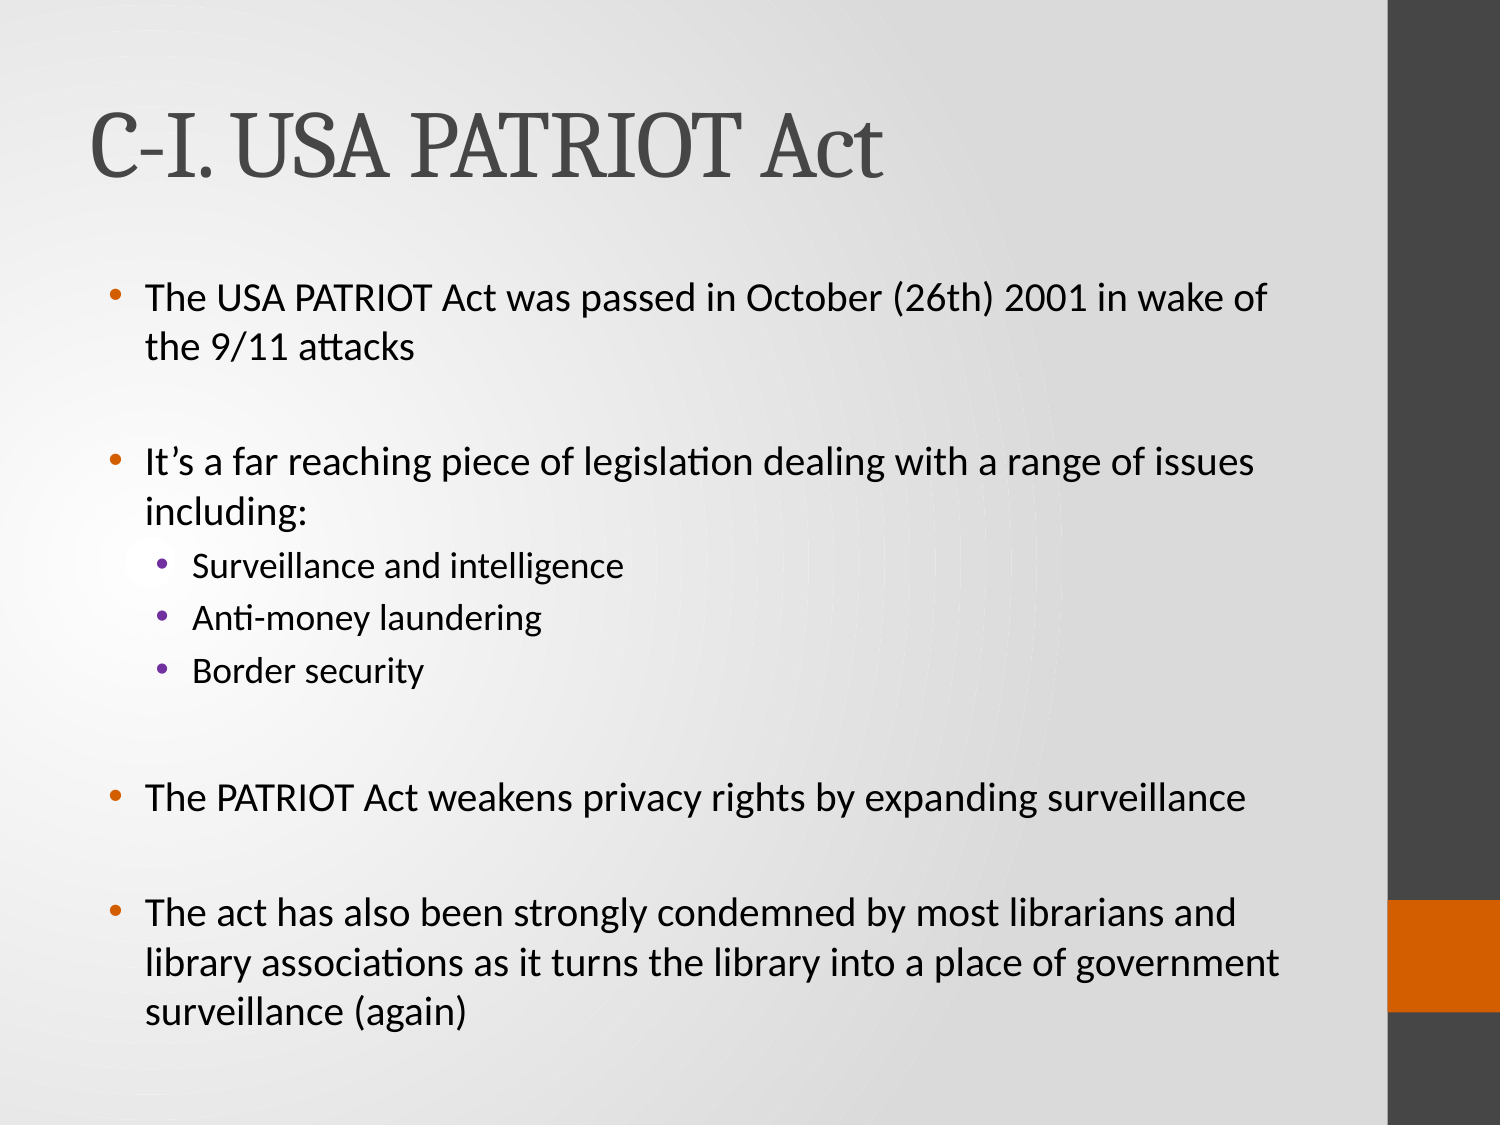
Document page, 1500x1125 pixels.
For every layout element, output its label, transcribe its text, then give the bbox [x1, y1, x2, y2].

title C-I. USA PATRIOT Act [75, 45, 1325, 233]
list The USA PATRIOT Act was passed in October (26th) 2001 in wake of the 9/11 attacks It’s a far reaching piece of legislation dealing with a range of issues including: Surveillance and intelligence Anti-money laundering Border security The PATRIOT Act weakens privacy rights by expanding surveillance The act has also been strongly condemned by most librarians and library associations as it turns the library into a place of government surveillance (again) [75, 262, 1325, 1050]
